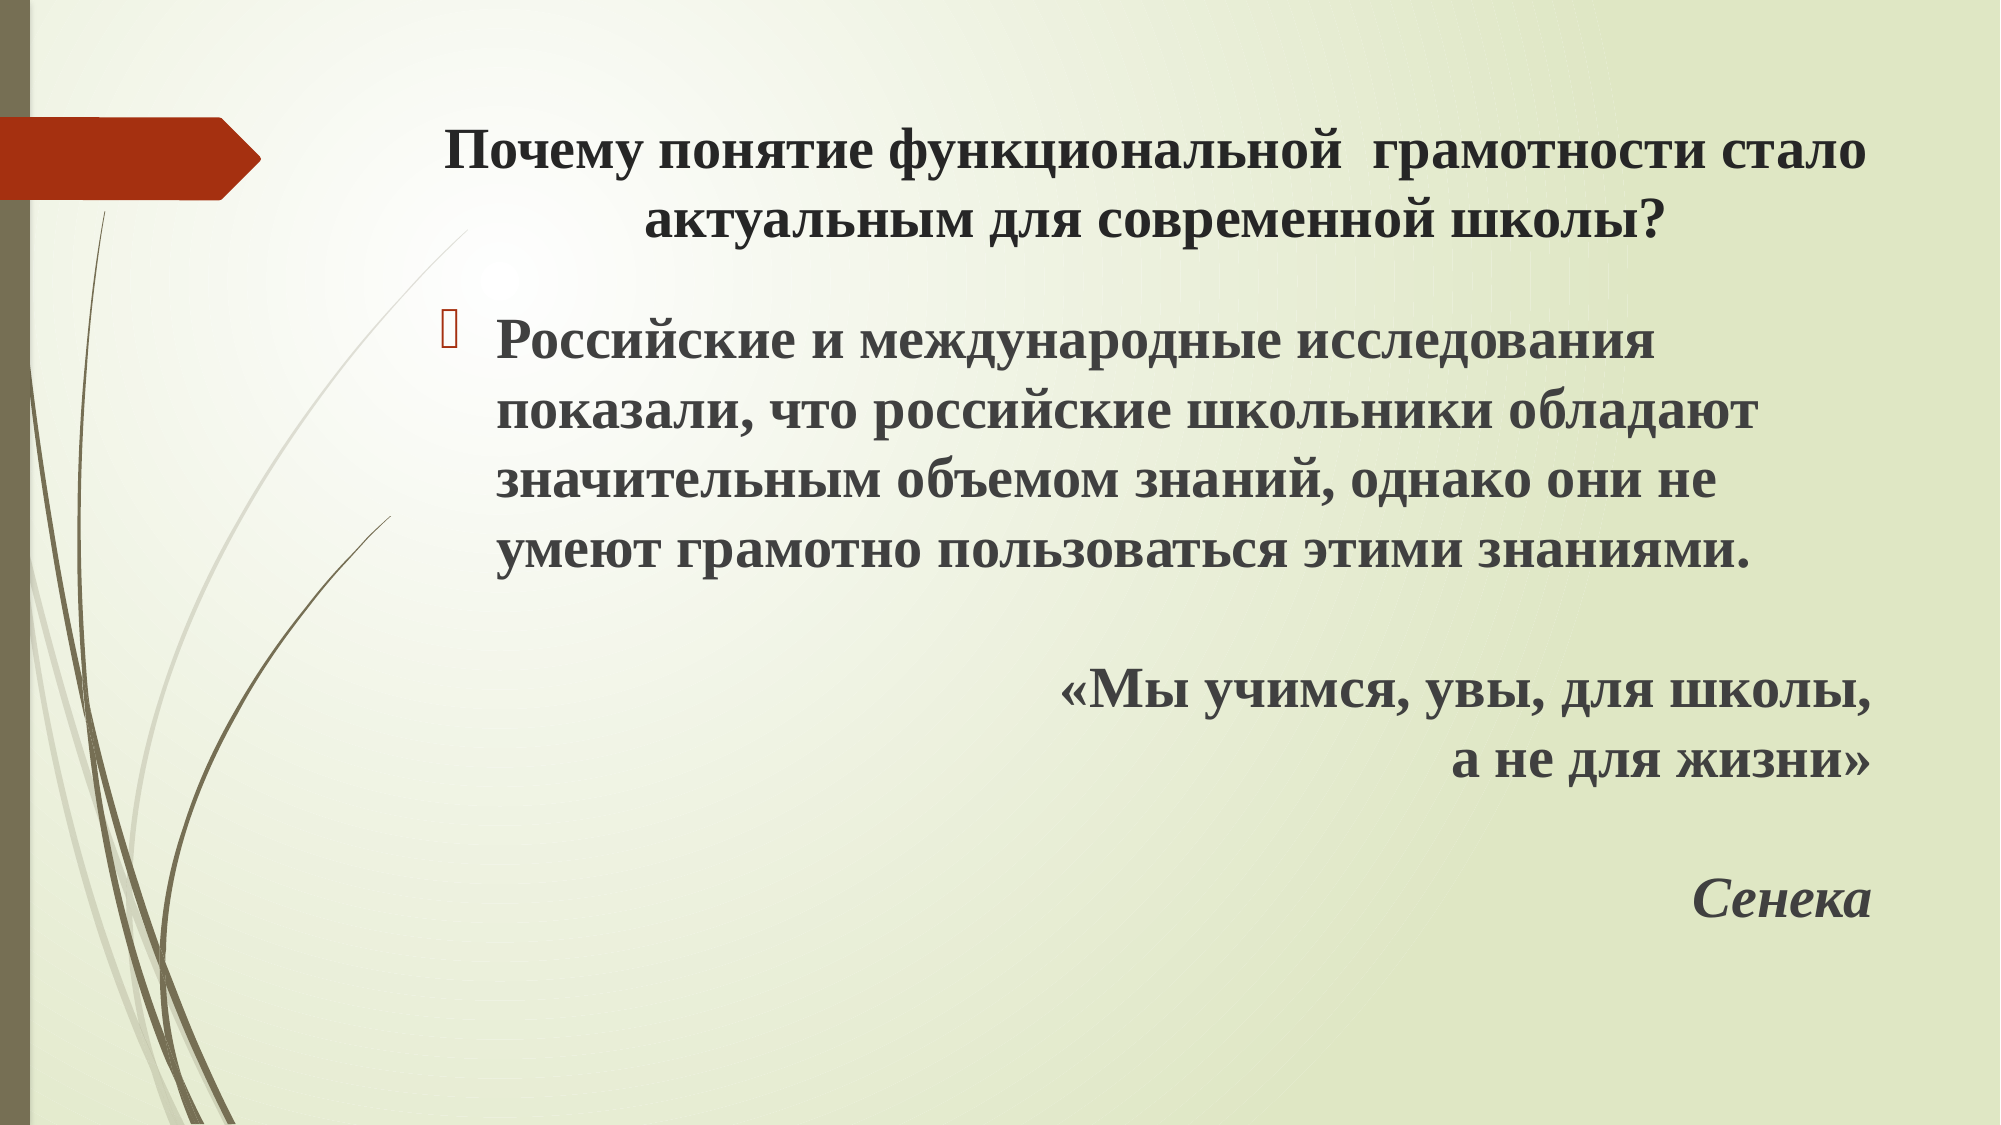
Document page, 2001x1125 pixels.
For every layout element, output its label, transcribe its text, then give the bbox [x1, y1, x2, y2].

list Российские и международные исследования показали, что российские школьники обладают значительным объемом знаний, однако они не умеют грамотно пользоваться этими знаниями. «Мы учимся, увы, для школы, а не для жизни» Сенека [424, 292, 1888, 970]
title Почему понятие функциональной грамотности стало актуальным для современной школы? [425, 102, 1888, 292]
